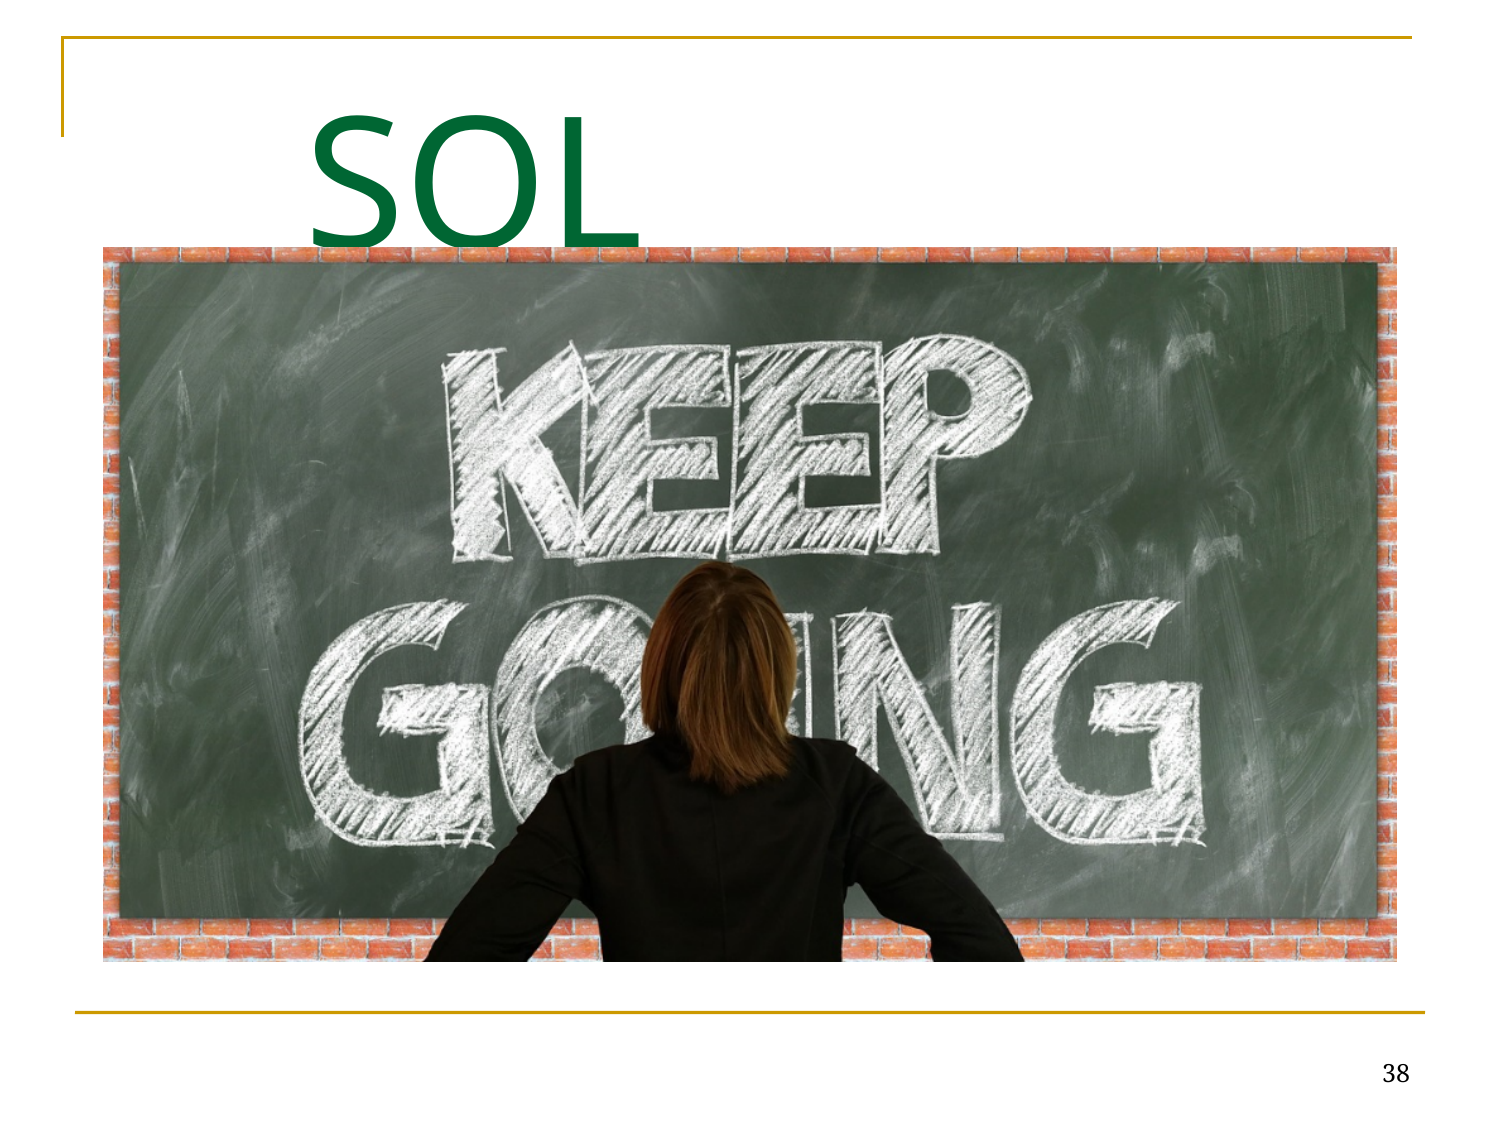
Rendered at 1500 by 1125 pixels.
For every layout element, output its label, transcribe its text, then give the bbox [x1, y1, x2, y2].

picture [102, 246, 1398, 962]
title SQL Advance [289, 58, 1266, 245]
slide_number 38 [1074, 1024, 1425, 1100]
